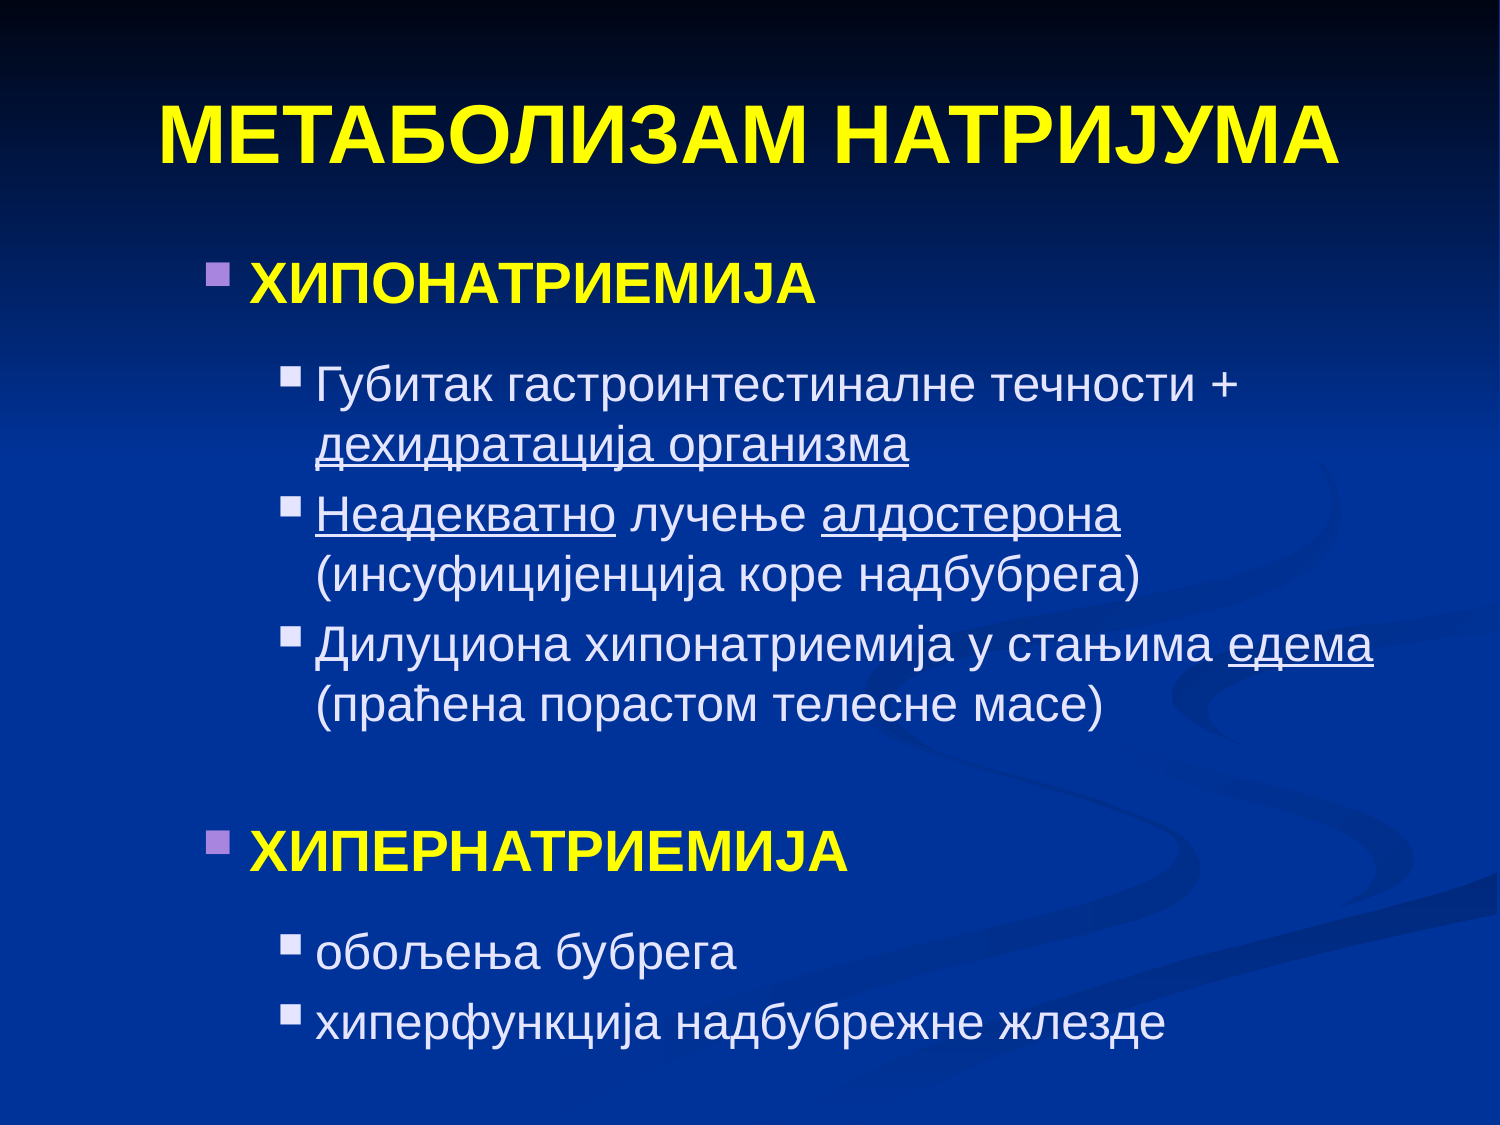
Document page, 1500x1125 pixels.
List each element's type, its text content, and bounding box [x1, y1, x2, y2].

text_box МЕТАБОЛИЗАМ НАТРИЈУМА [112, 0, 1388, 188]
list ХИПОНАТРИЕМИЈА Губитак гастроинтестиналне течности + дехидратација организма Неадекватно лучење алдостерона (инсуфицијенција коре надбубрега) Дилуциона хипонатриемија у стањима едема (праћена порастом телесне масе) ХИПЕРНАТРИЕМИЈА обољења бубрега хиперфункција надбубрежне жлезде [112, 237, 1500, 1125]
